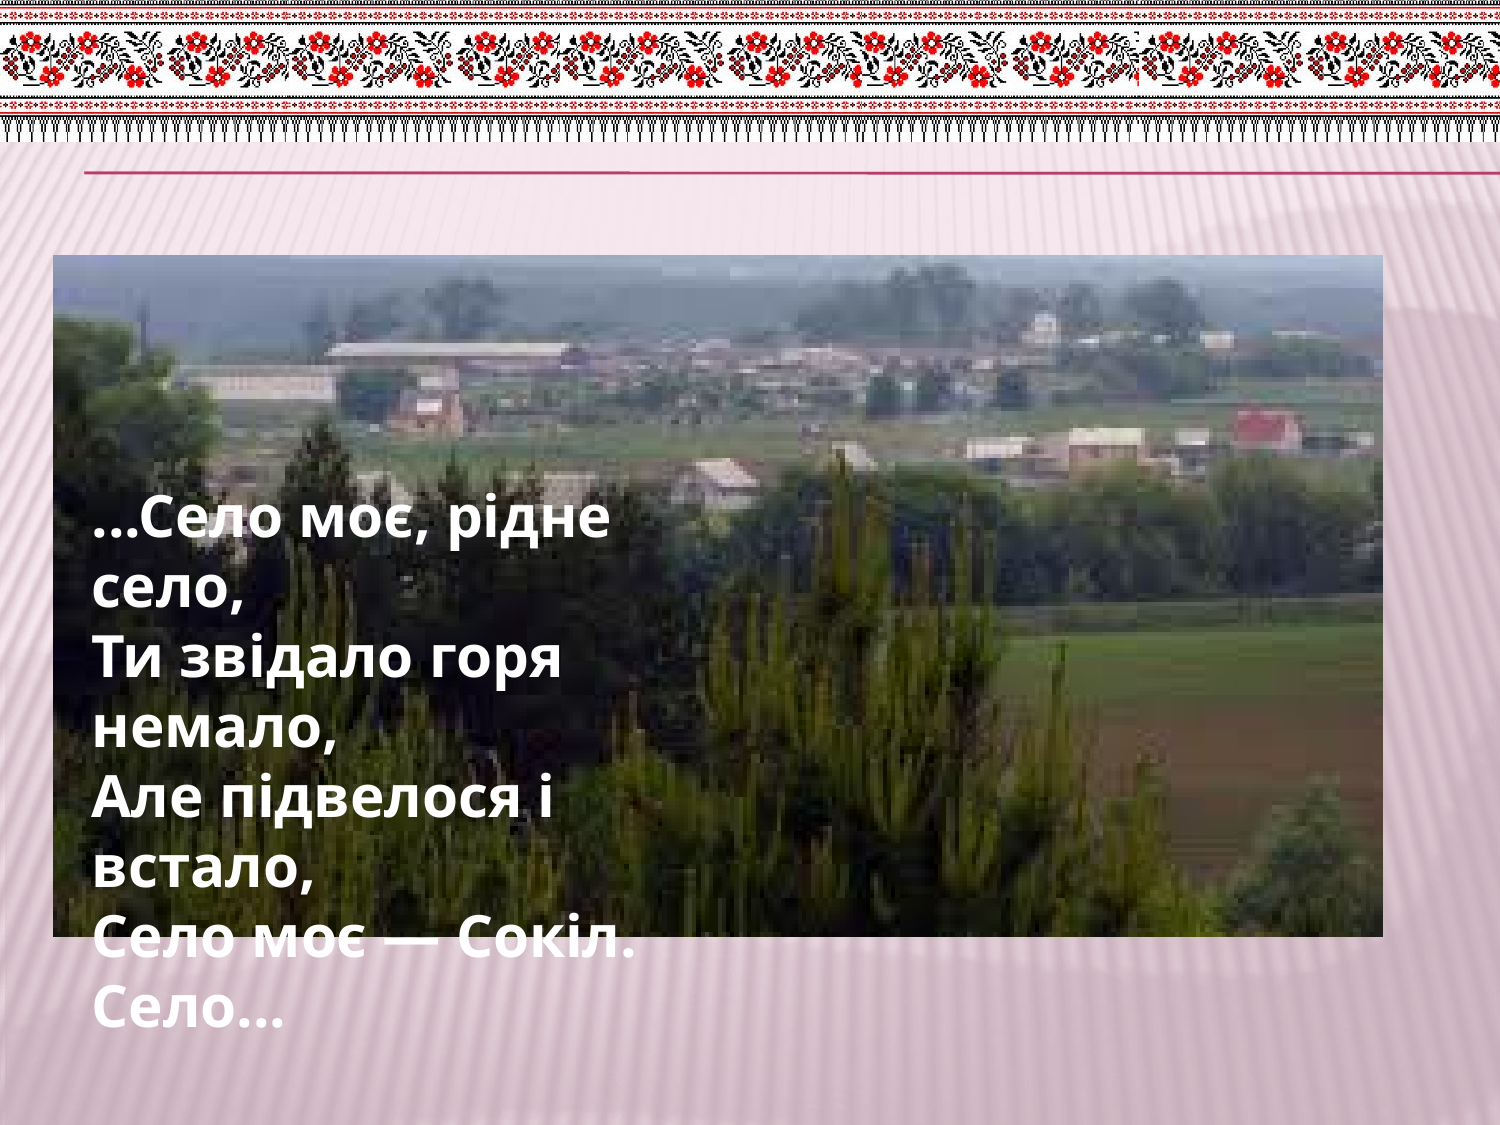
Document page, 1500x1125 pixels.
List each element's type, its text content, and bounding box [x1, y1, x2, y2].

text_box ...Село моє, рідне село, Ти звідало горя немало, Але підвелося і встало, Село моє — Сокіл. Село... [76, 955, 668, 1047]
picture [52, 255, 1383, 938]
picture [0, 0, 1500, 142]
